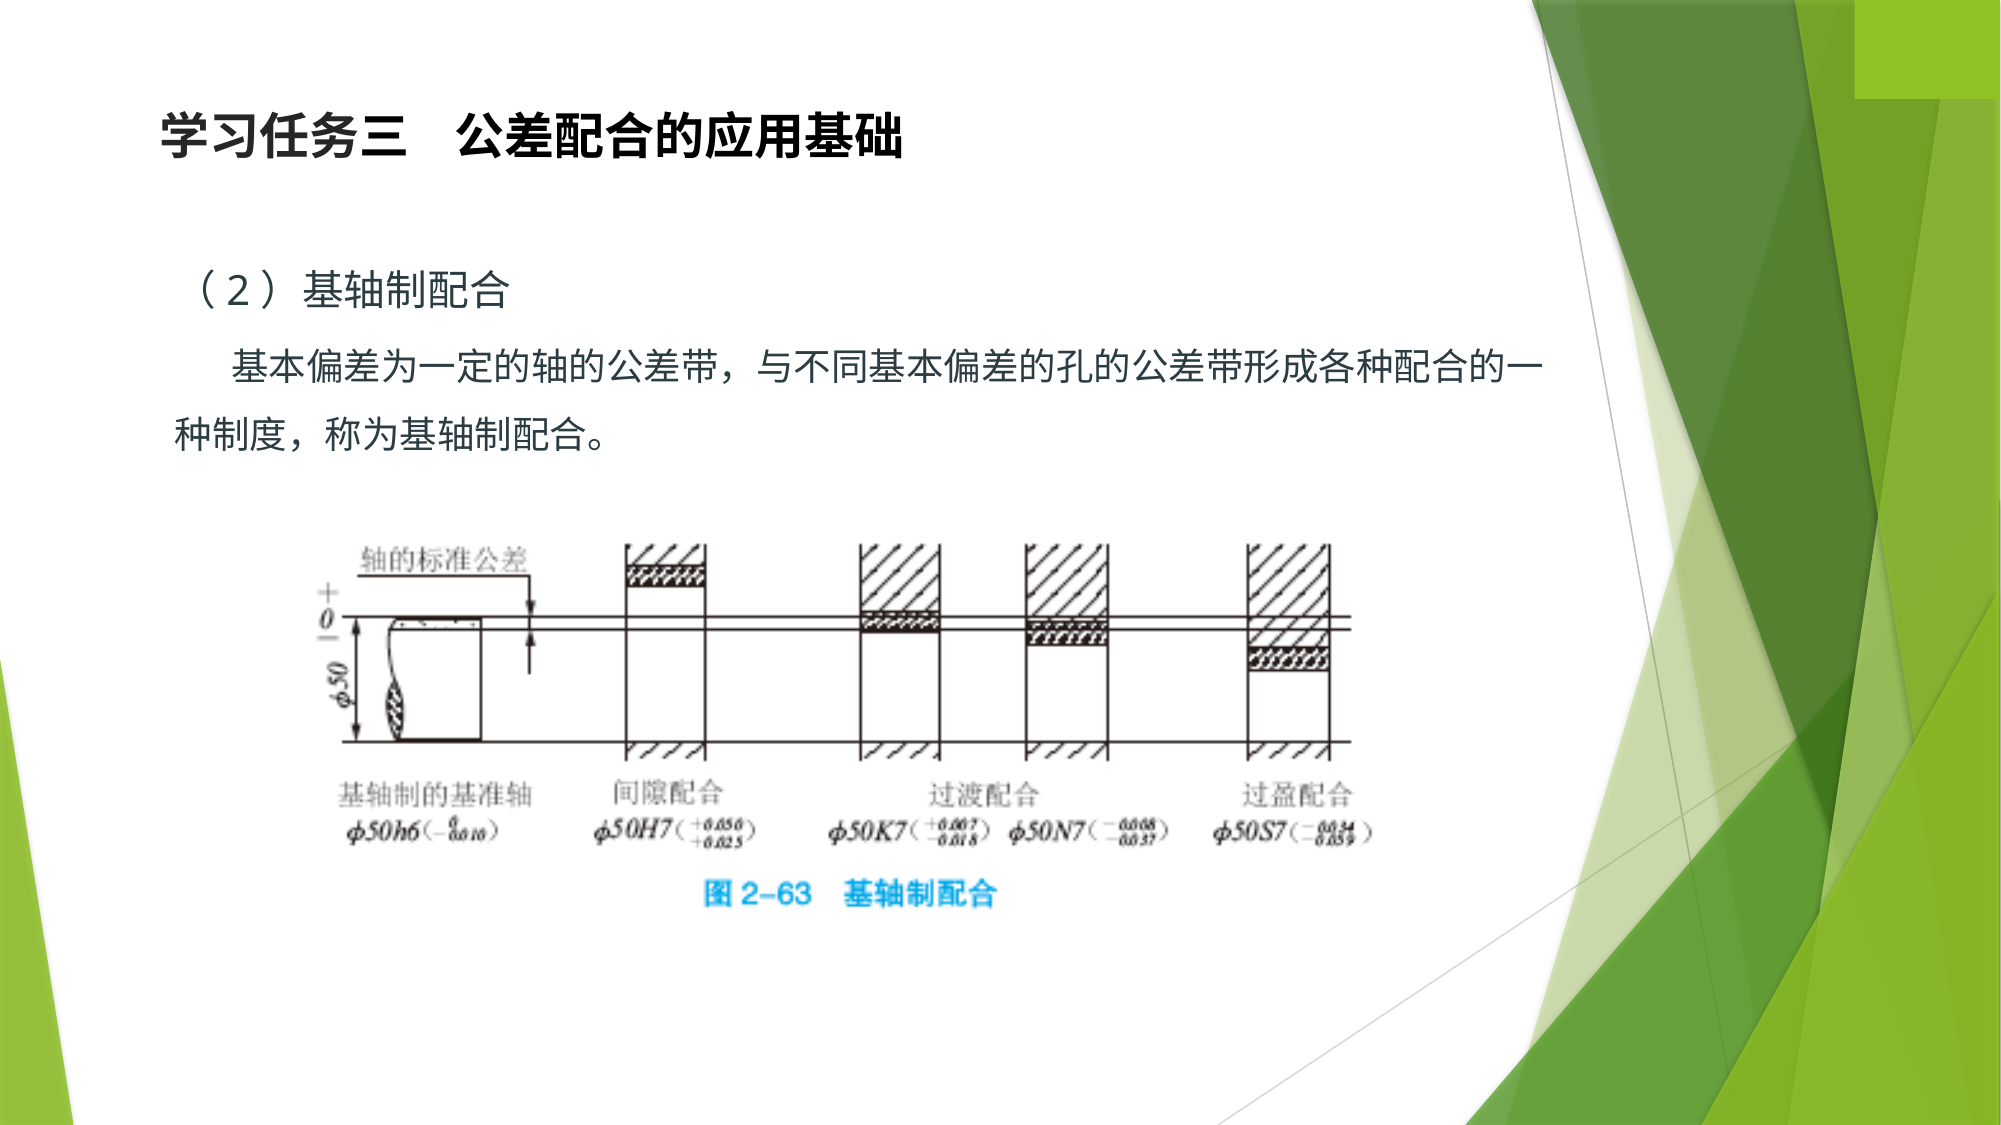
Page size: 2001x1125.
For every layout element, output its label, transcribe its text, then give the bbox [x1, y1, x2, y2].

text_box [1853, 0, 2000, 100]
text_box （2）基轴制配合 基本偏差为一定的轴的公差带，与不同基本偏差的孔的公差带形成各种配合的一种制度，称为基轴制配合。 [159, 231, 1569, 464]
text_box 学习任务三 公差配合的应用基础 [144, 85, 1856, 216]
picture [296, 509, 1408, 933]
